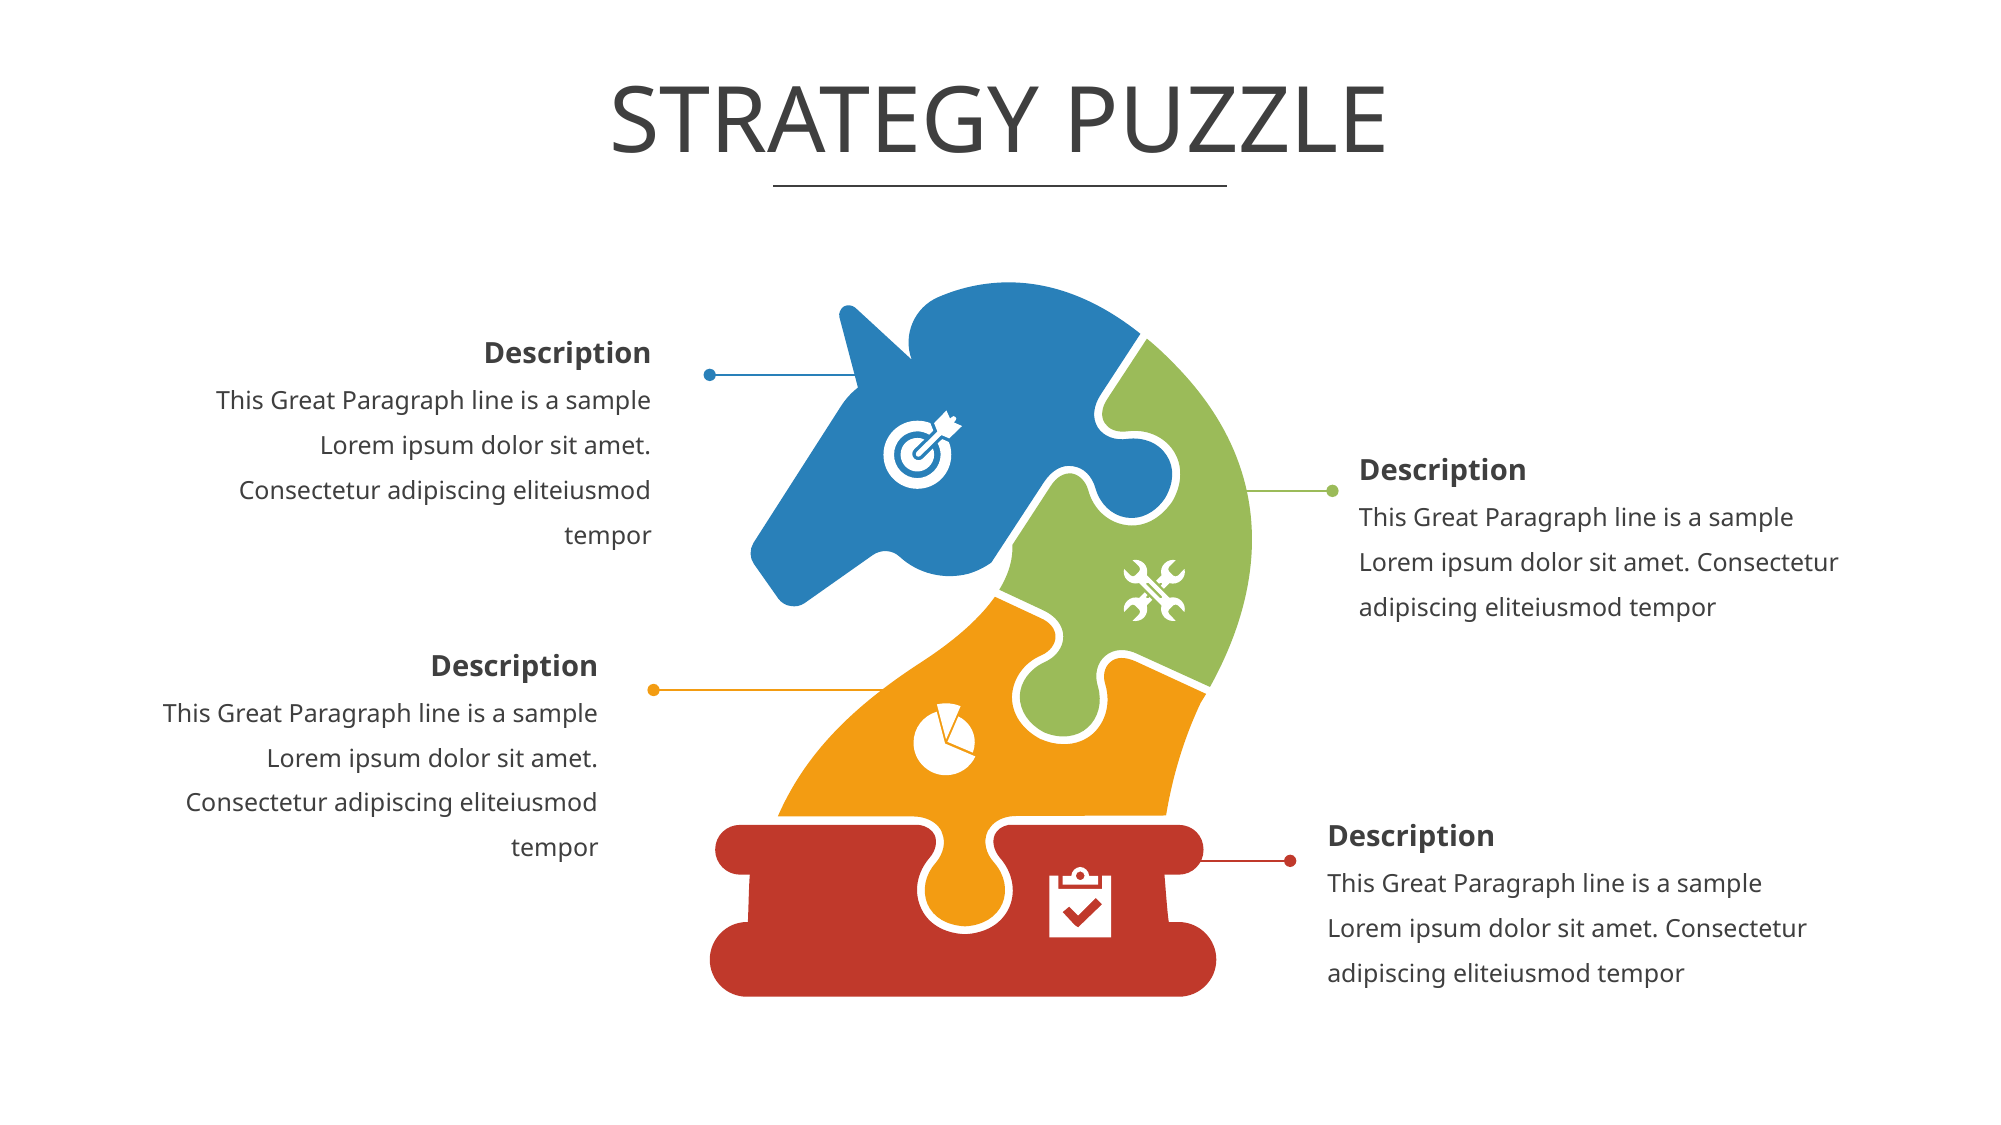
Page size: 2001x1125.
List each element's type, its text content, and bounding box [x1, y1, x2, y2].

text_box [1049, 866, 1112, 938]
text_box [883, 410, 962, 489]
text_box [913, 703, 976, 776]
text_box [750, 282, 1173, 607]
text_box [1123, 559, 1186, 622]
text_box [999, 338, 1252, 737]
text_box This Great Paragraph line is a sample Lorem ipsum dolor sit amet. Consectetur adipiscing eliteiusmod tempor [1312, 845, 1837, 995]
text_box [709, 824, 1217, 997]
text_box [777, 596, 1207, 927]
text_box Description [1344, 443, 1775, 479]
text_box This Great Paragraph line is a sample Lorem ipsum dolor sit amet. Consectetur adipiscing eliteiusmod tempor [103, 674, 614, 870]
text_box Description [1312, 810, 1744, 845]
text_box Description [235, 326, 667, 362]
title STRATEGY PUZZLE [137, 59, 1863, 186]
text_box Description [182, 639, 614, 674]
text_box This Great Paragraph line is a sample Lorem ipsum dolor sit amet. Consectetur adipiscing eliteiusmod tempor [1344, 479, 1868, 629]
text_box This Great Paragraph line is a sample Lorem ipsum dolor sit amet. Consectetur adipiscing eliteiusmod tempor [156, 362, 667, 557]
